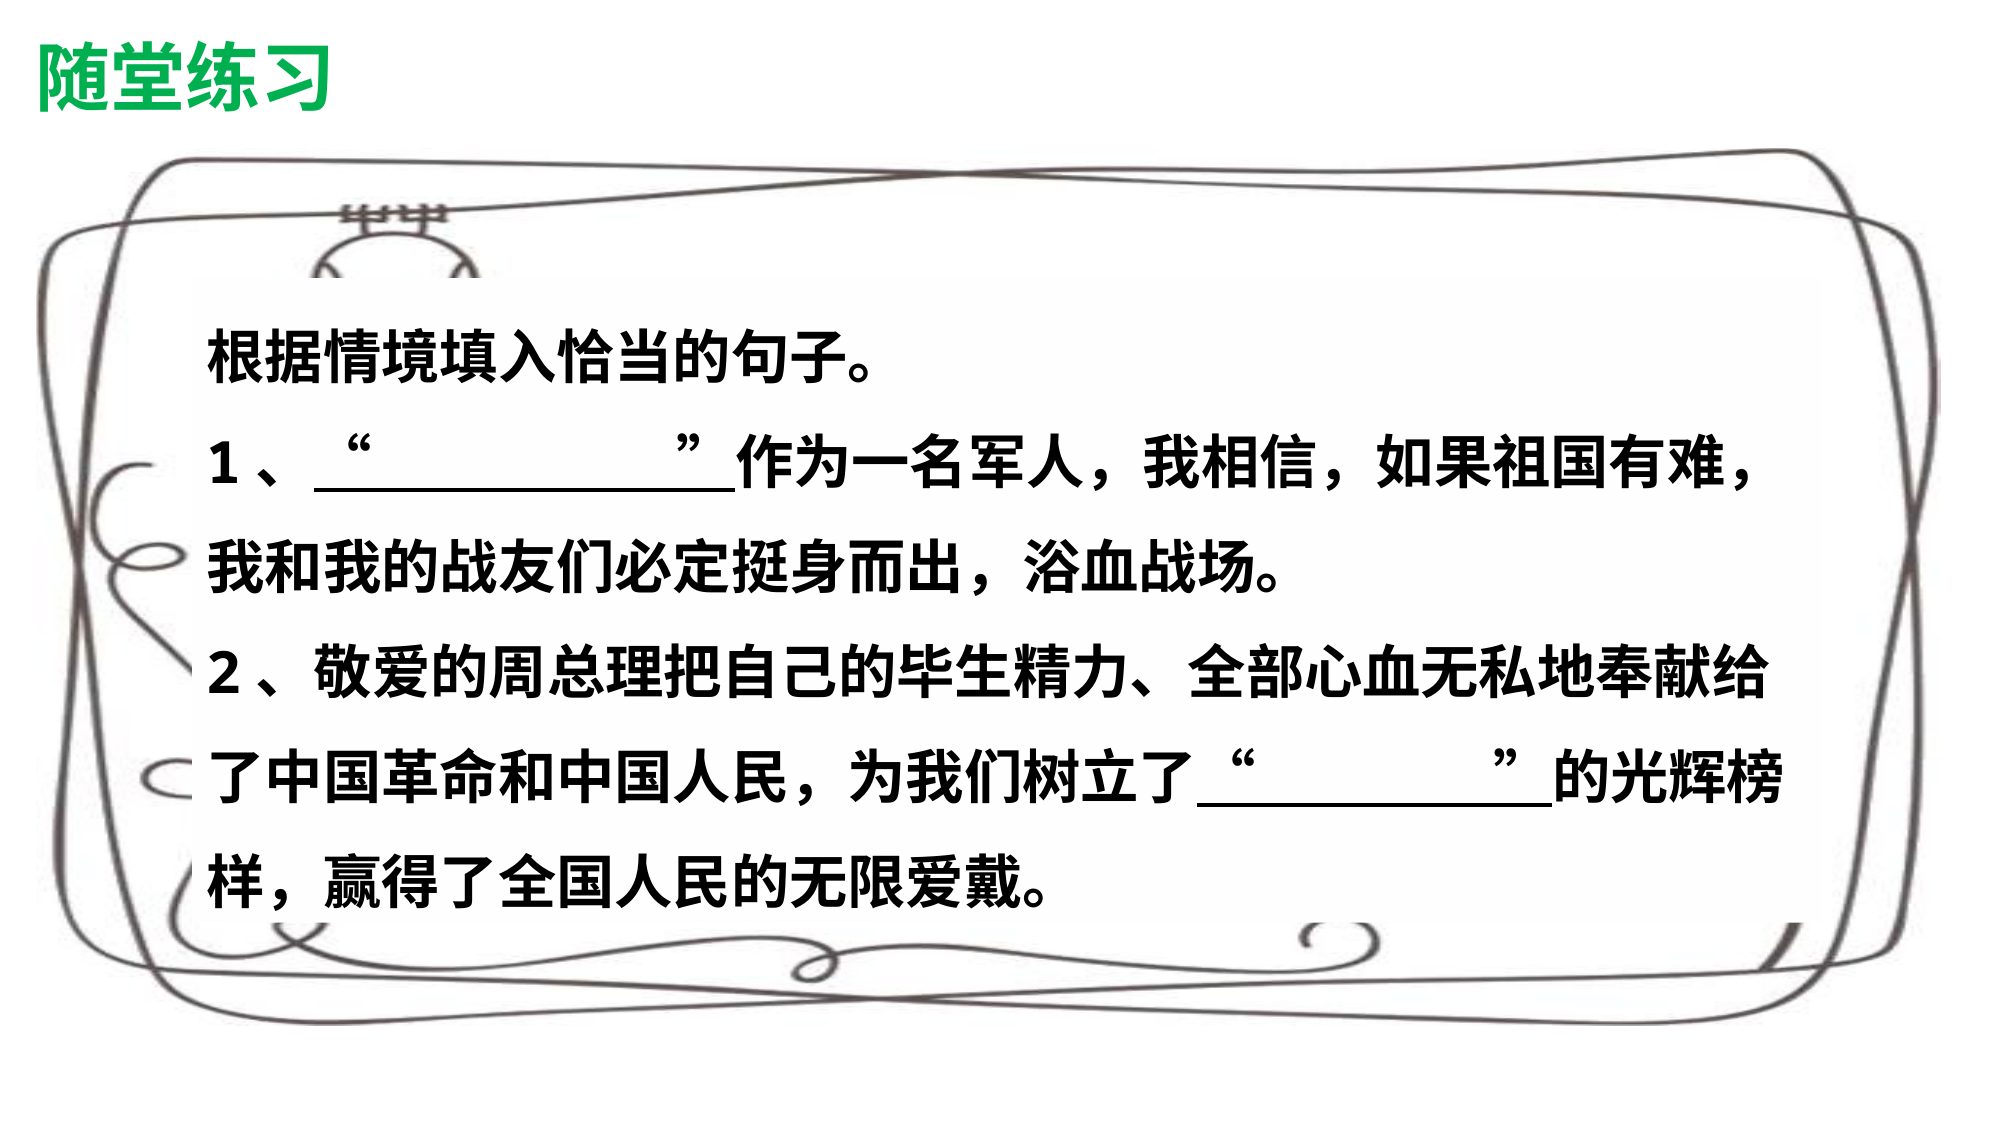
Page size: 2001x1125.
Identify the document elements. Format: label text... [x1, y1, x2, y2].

picture [36, 148, 1941, 1026]
text_box 随堂练习 [20, 22, 351, 128]
